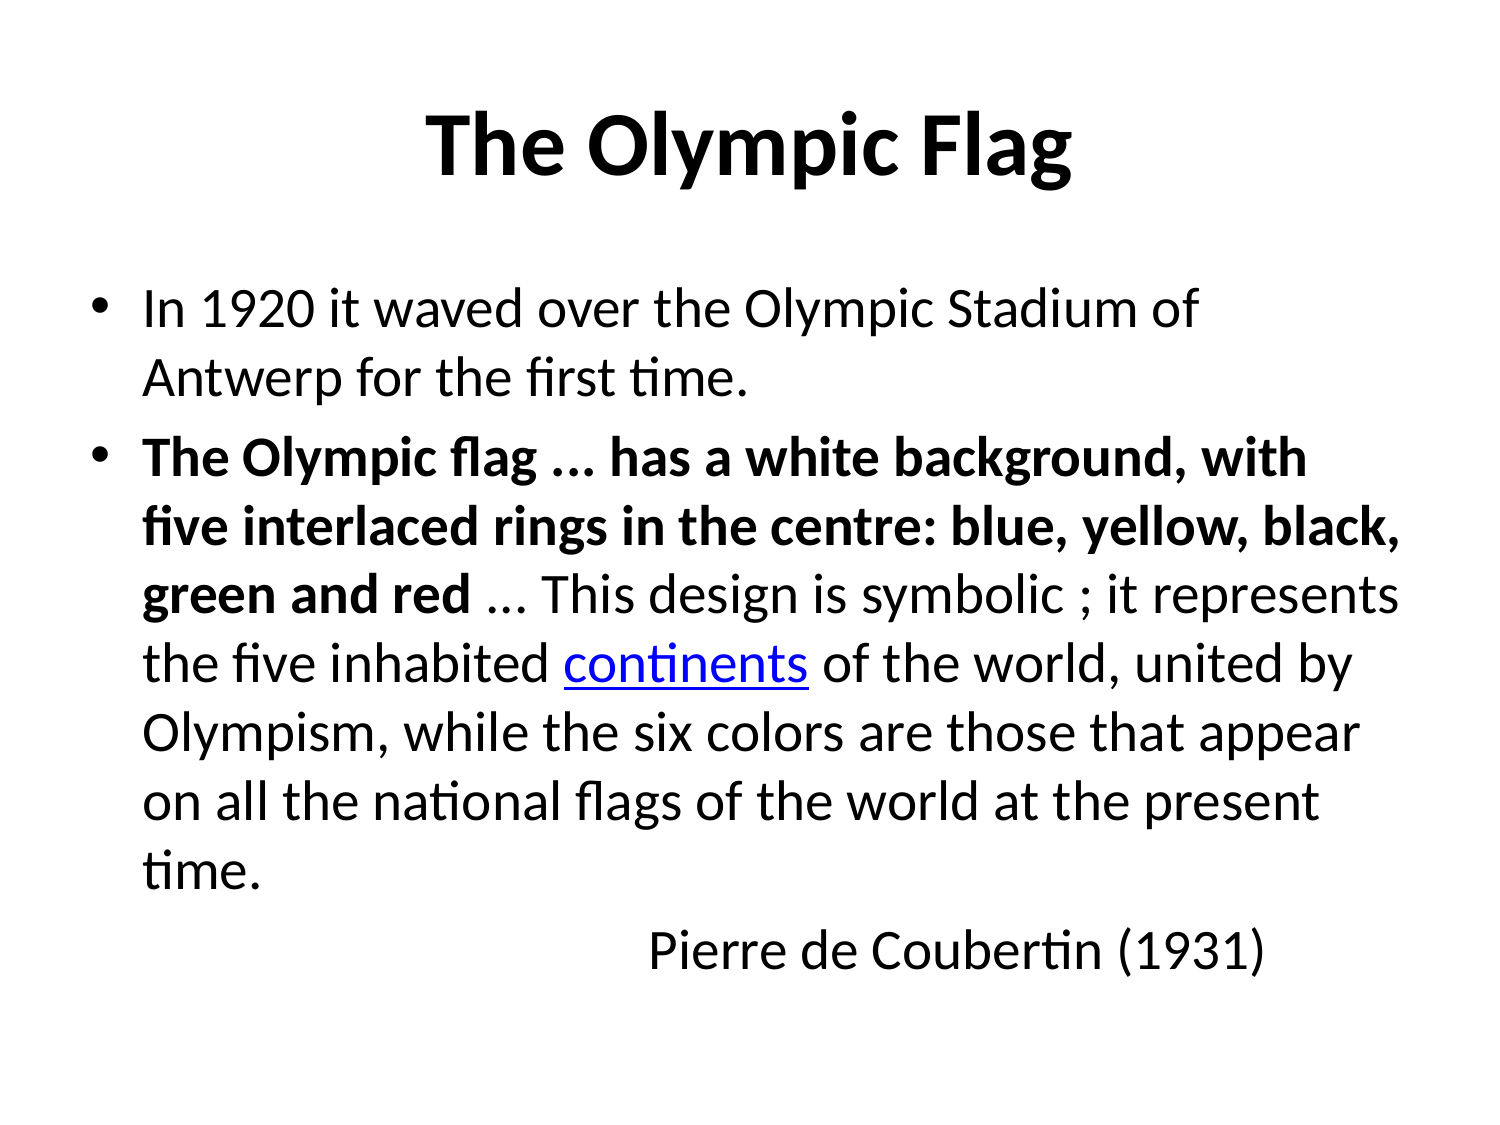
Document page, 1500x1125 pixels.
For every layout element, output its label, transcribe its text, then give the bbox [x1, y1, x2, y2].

title The Olympic Flag [75, 45, 1425, 233]
list In 1920 it waved over the Olympic Stadium of Antwerp for the first time. The Olympic flag ... has a white background, with five interlaced rings in the centre: blue, yellow, black, green and red ... This design is symbolic ; it represents the five inhabited continents of the world, united by Olympism, while the six colors are those that appear on all the national flags of the world at the present time. Pierre de Coubertin (1931) [75, 262, 1425, 1005]
